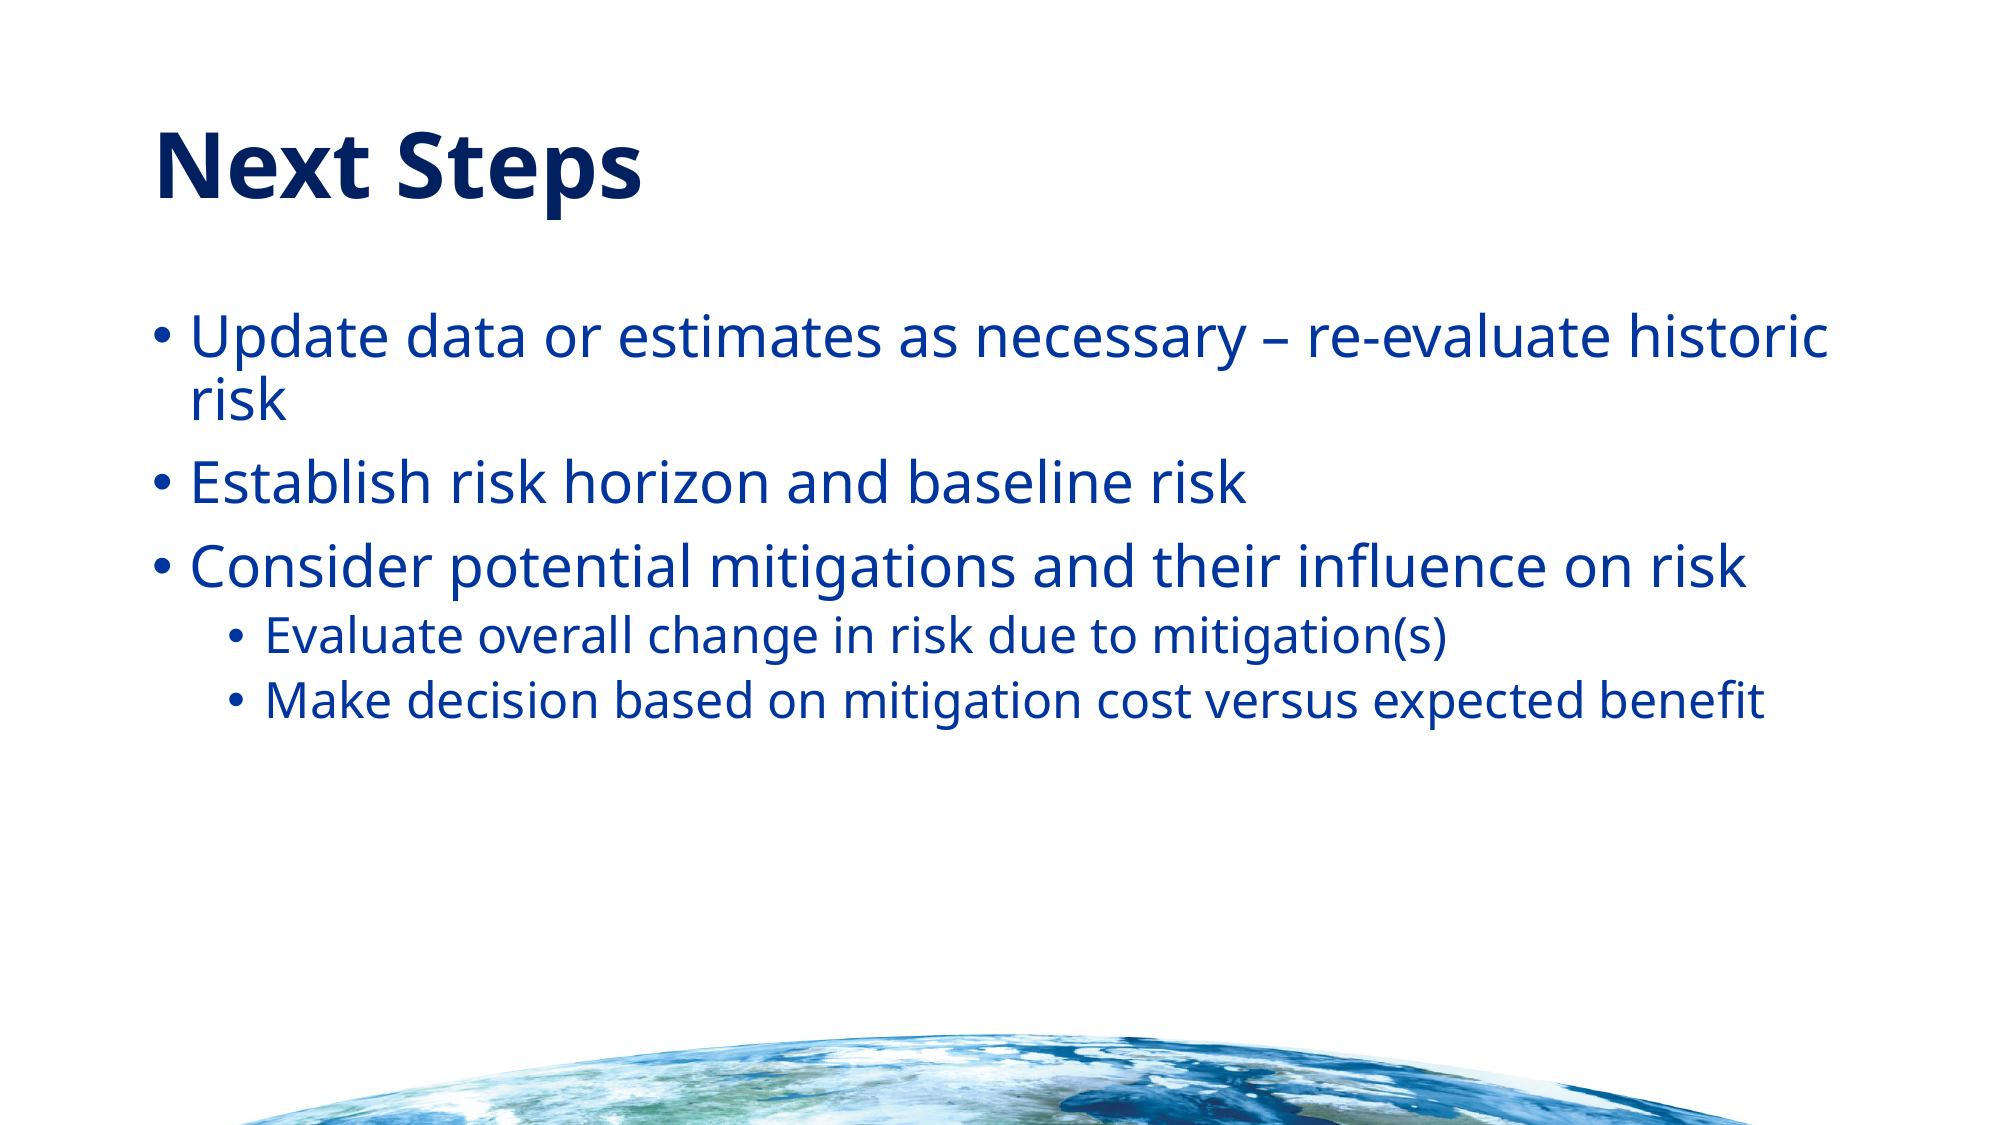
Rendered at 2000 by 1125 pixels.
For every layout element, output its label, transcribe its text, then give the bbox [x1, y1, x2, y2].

list Update data or estimates as necessary – re-evaluate historic risk Establish risk horizon and baseline risk Consider potential mitigations and their influence on risk Evaluate overall change in risk due to mitigation(s) Make decision based on mitigation cost versus expected benefit [137, 299, 1862, 1014]
picture [0, 1013, 2000, 1125]
title Next Steps [137, 59, 1862, 278]
